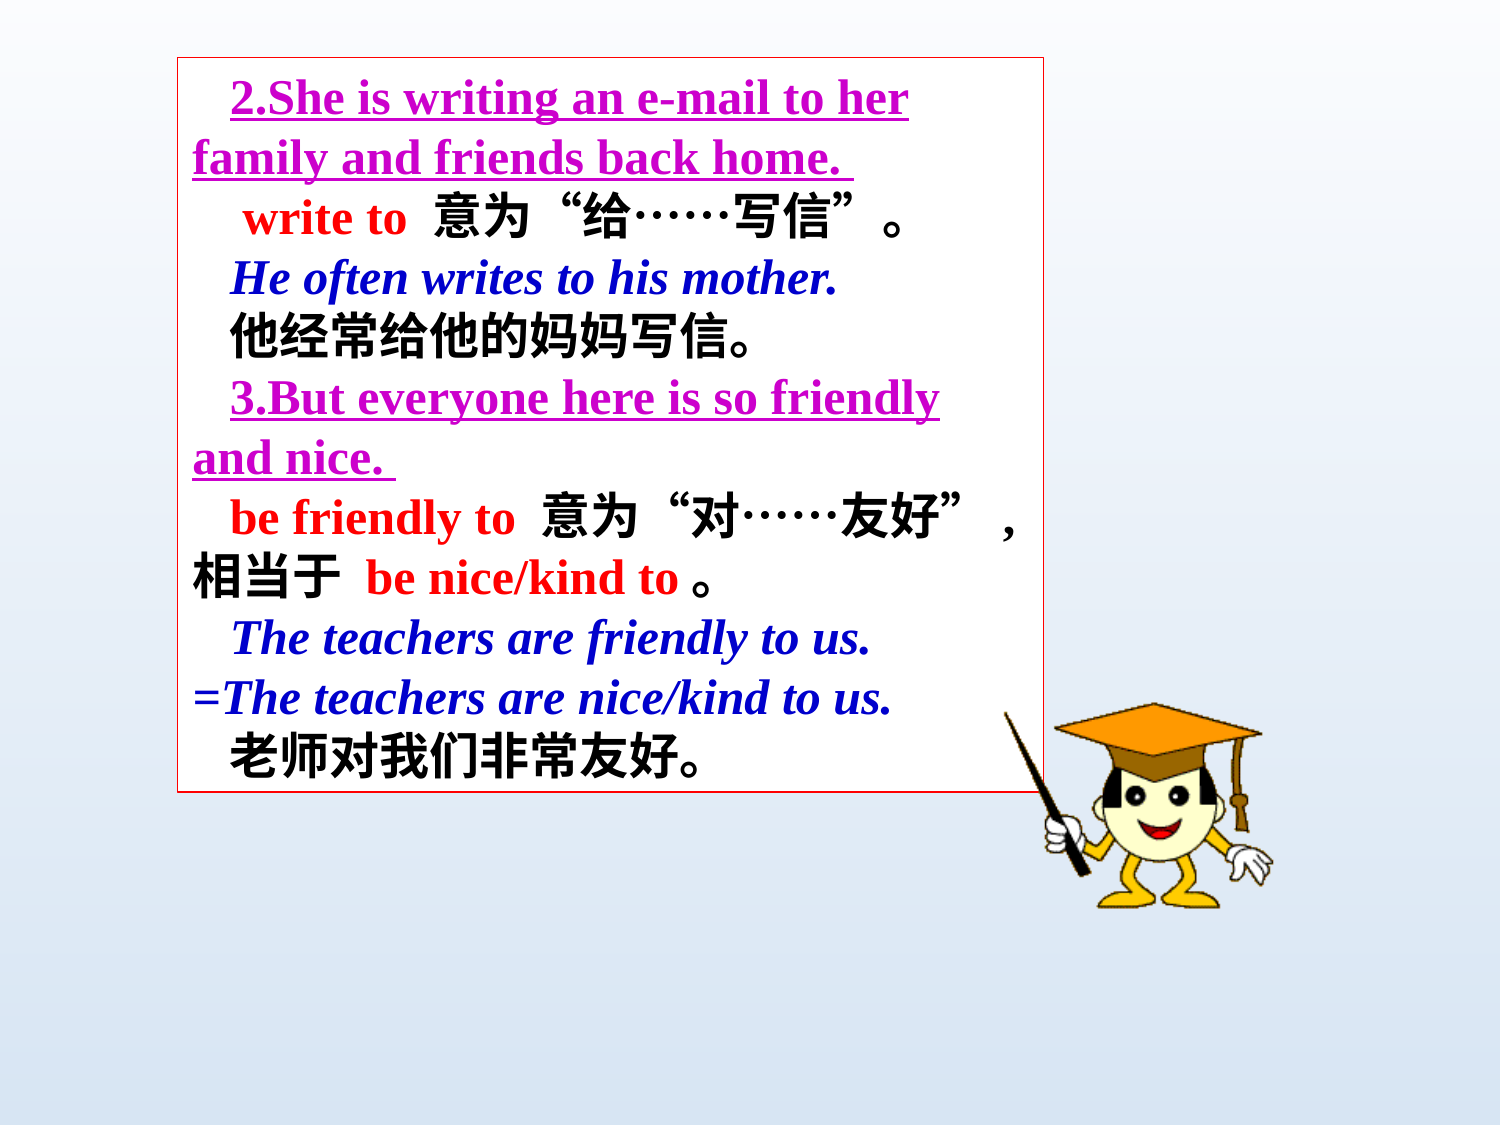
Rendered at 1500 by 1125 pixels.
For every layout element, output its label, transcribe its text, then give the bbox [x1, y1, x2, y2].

picture [983, 687, 1297, 923]
text_box 2.She is writing an e-mail to her family and friends back home. write to 意为“给……写信”。 He often writes to his mother. 他经常给他的妈妈写信。 3.But everyone here is so friendly and nice. be friendly to 意为“对……友好”,相当于 be nice/kind to。 The teachers are friendly to us. =The teachers are nice/kind to us. 老师对我们非常友好。 [177, 57, 1044, 793]
